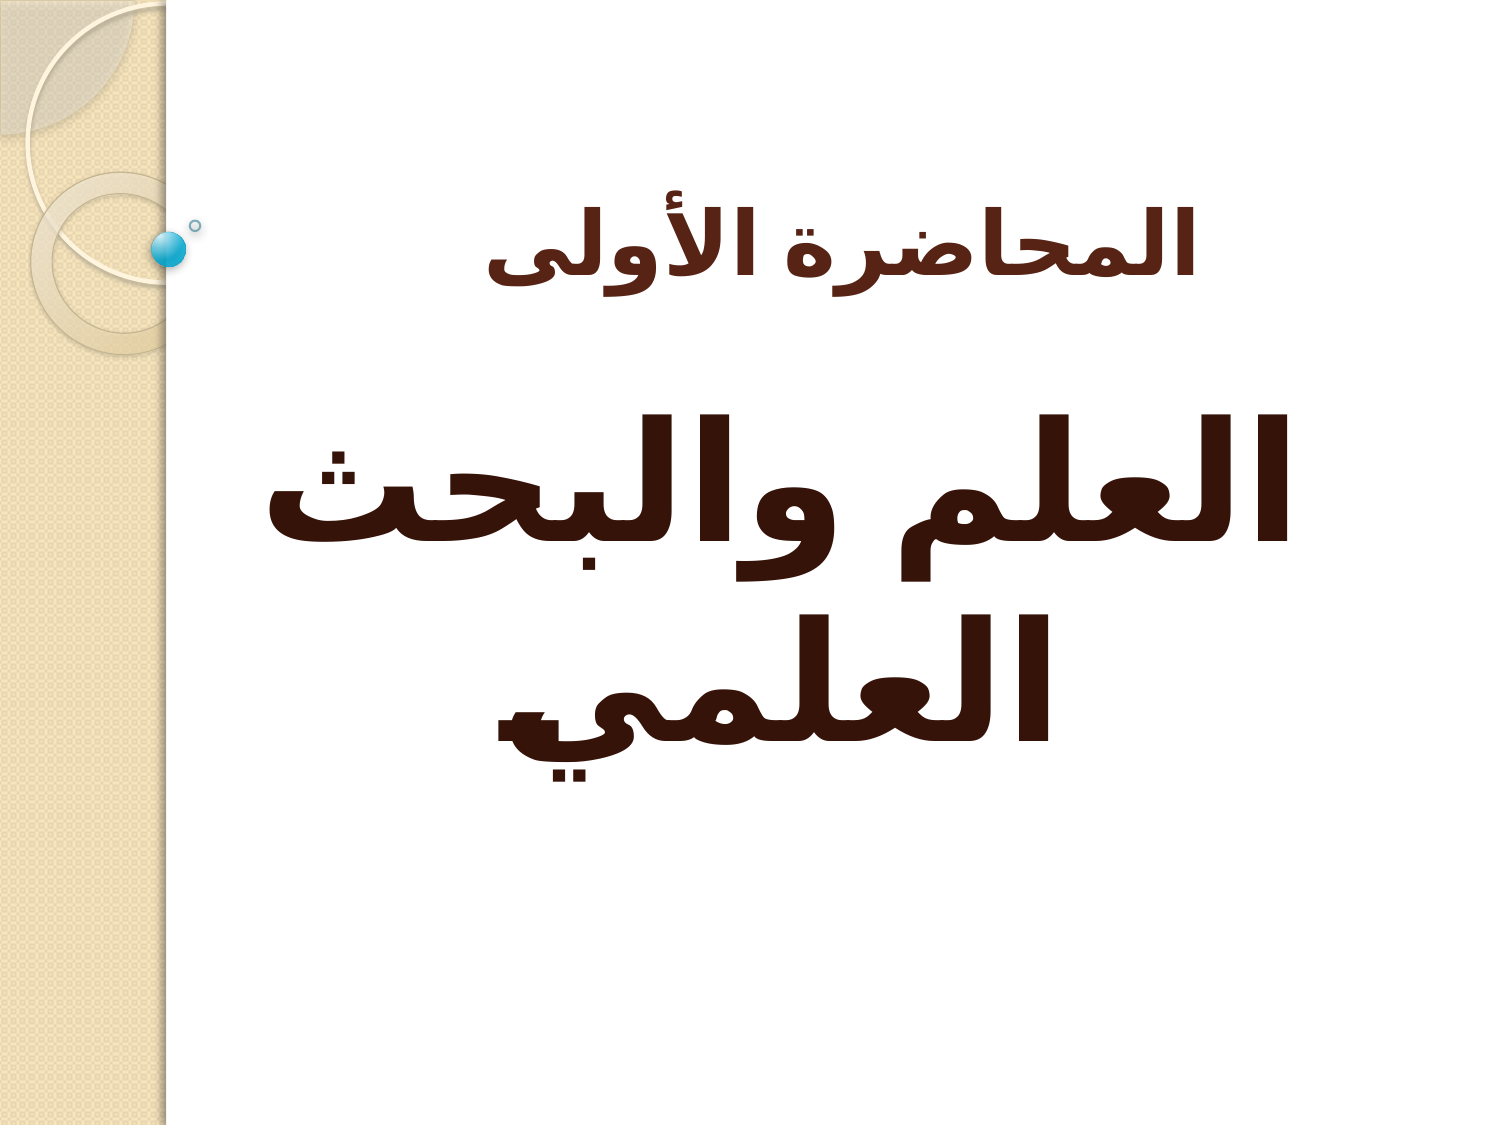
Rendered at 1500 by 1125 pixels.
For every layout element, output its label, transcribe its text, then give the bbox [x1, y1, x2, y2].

title المحاضرة الأولى [234, 59, 1450, 301]
subtitle العلم والبحث العلمي [117, 375, 1450, 891]
